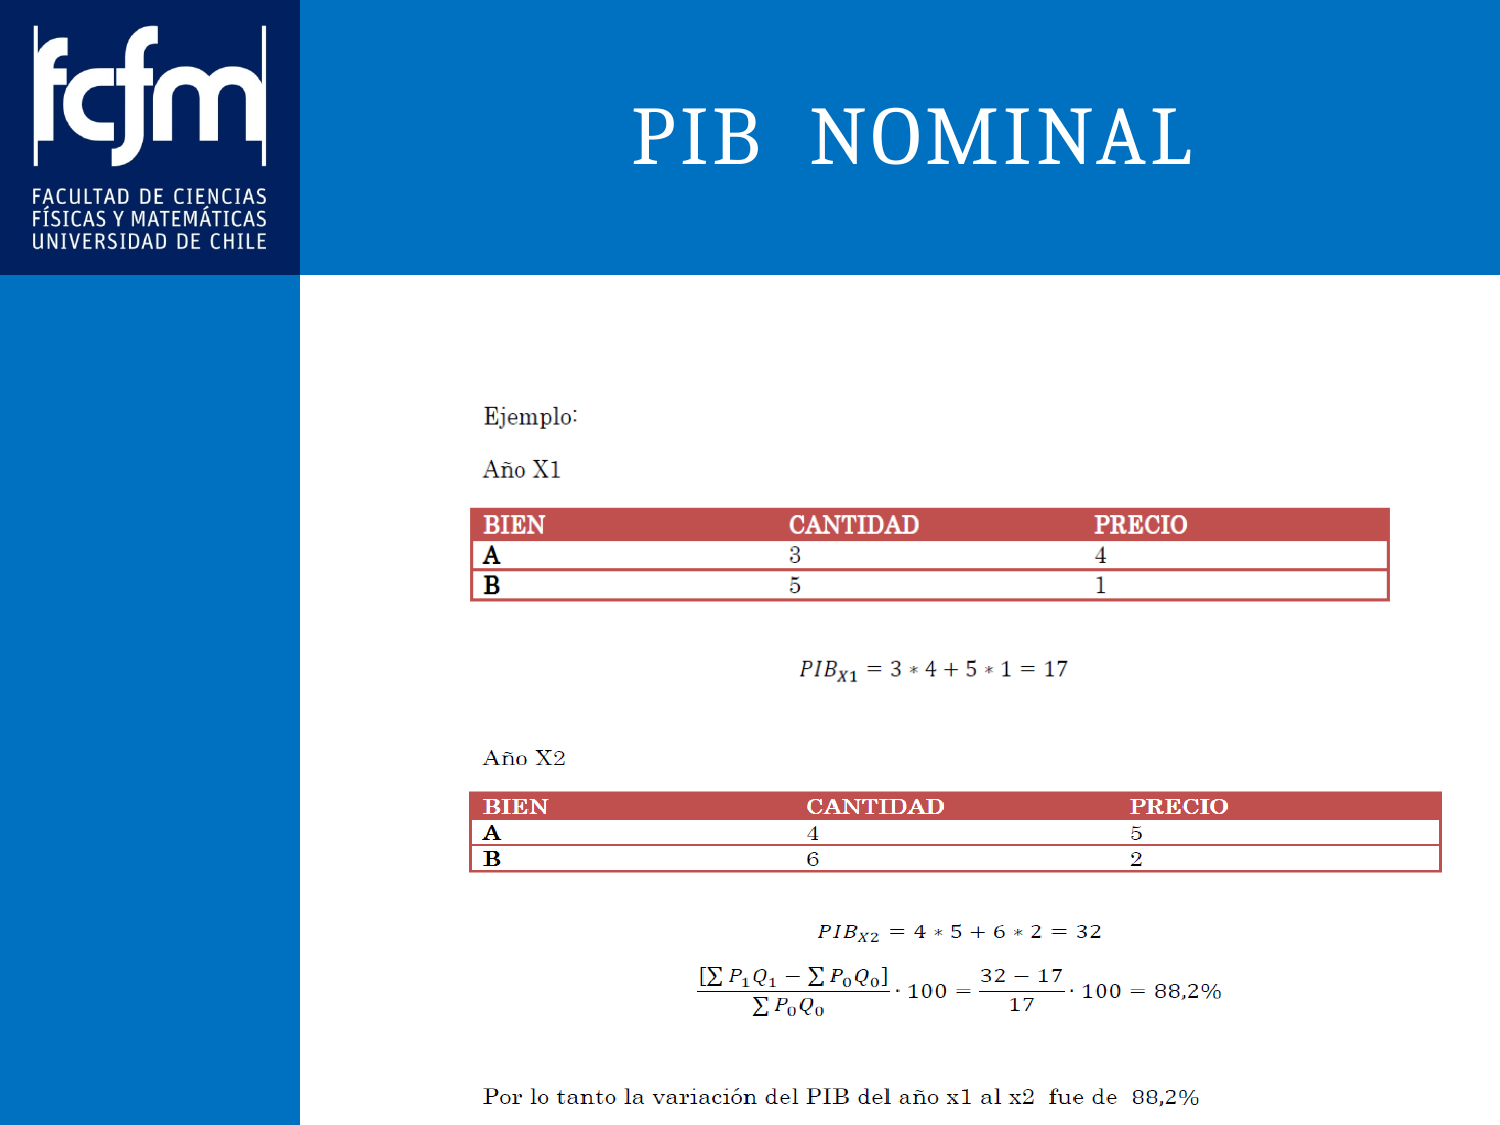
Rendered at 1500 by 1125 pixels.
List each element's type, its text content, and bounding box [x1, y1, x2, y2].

title PIB NOMINAL [399, 37, 1425, 225]
text_box [336, 373, 1447, 1004]
picture [398, 385, 1500, 1125]
picture [29, 18, 272, 254]
